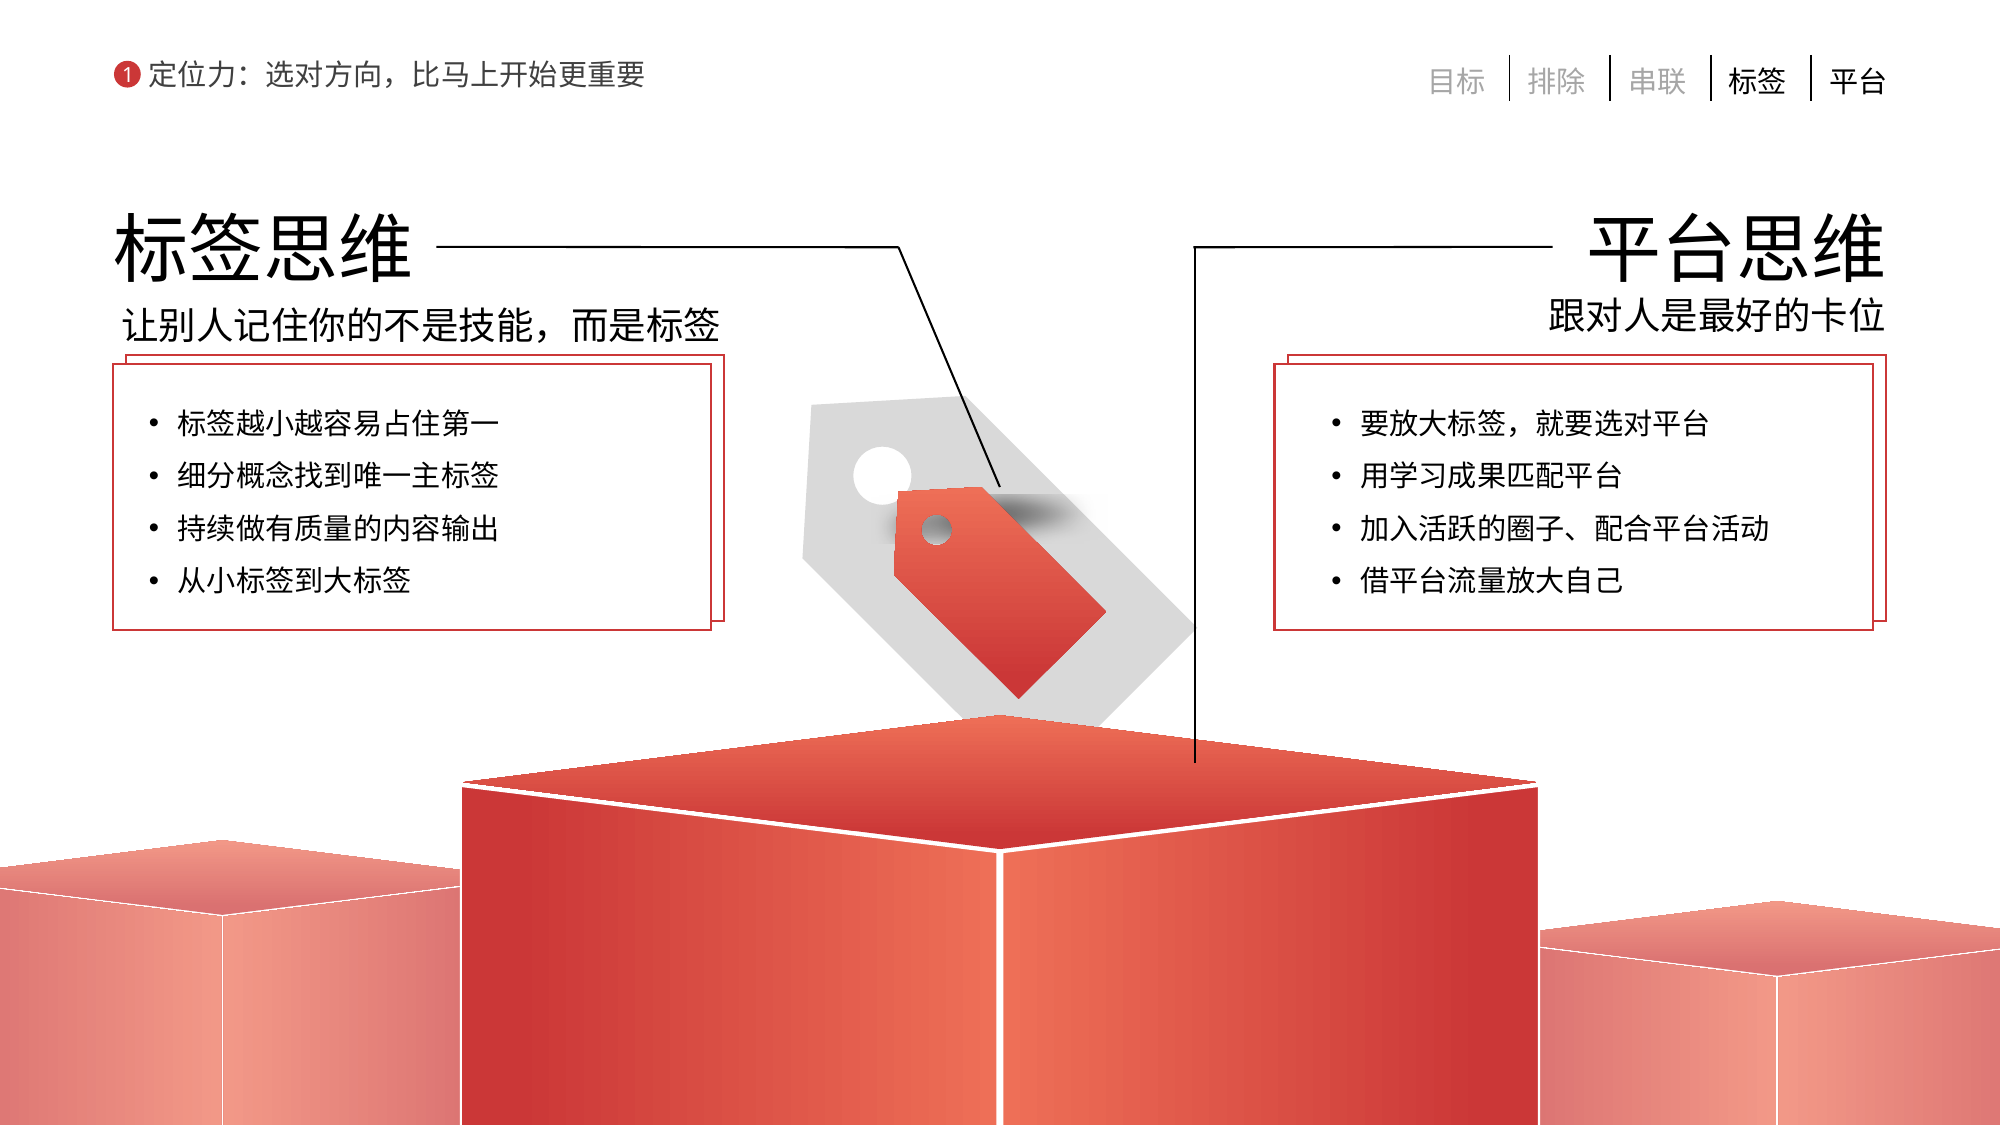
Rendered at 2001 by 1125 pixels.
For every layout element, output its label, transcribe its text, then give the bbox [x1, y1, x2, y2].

text_box [899, 394, 1064, 493]
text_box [460, 715, 1539, 1125]
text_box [0, 840, 460, 1125]
text_box 标签思维 [113, 201, 437, 292]
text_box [1274, 355, 1886, 631]
text_box 平台思维 [1552, 201, 1886, 291]
text_box [801, 398, 1194, 715]
table_header 标签 [1712, 55, 1810, 101]
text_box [112, 355, 724, 631]
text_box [114, 56, 724, 92]
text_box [1539, 901, 2000, 1125]
text_box 跟对人是最好的卡位 [1408, 291, 1886, 337]
table_header 目标 [1409, 55, 1509, 101]
table_header 平台 [1812, 55, 1912, 101]
table_header 串联 [1611, 55, 1710, 101]
table_header 排除 [1510, 55, 1609, 101]
text_box 让别人记住你的不是技能，而是标签 [120, 302, 722, 348]
text_box [892, 485, 1108, 701]
